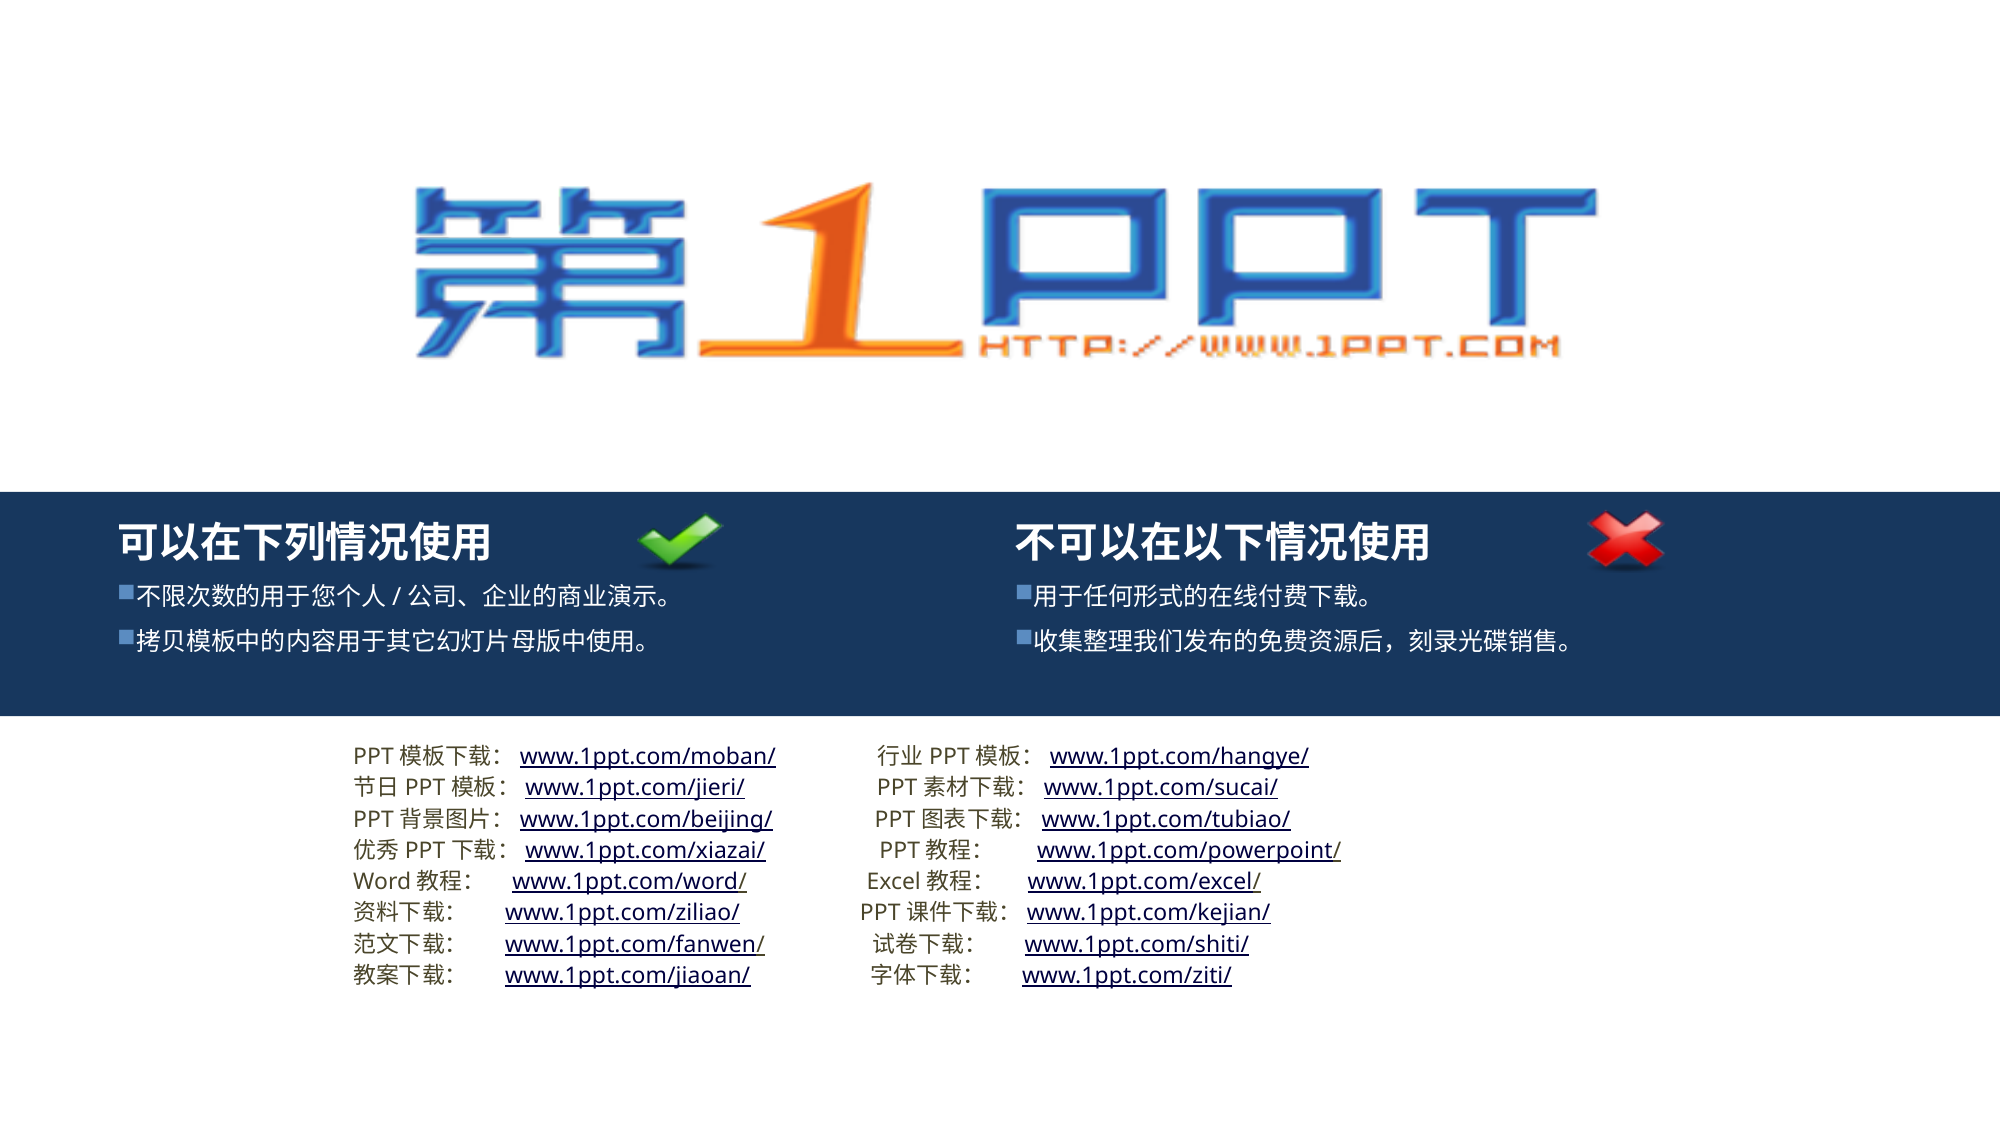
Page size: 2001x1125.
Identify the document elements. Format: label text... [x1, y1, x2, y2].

picture [637, 507, 724, 573]
text_box PPT模板下载：www.1ppt.com/moban/ 行业PPT模板：www.1ppt.com/hangye/ 节日PPT模板：www.1ppt.com/jieri/ PPT素材下载：www.1ppt.com/sucai/ PPT背景图片：www.1ppt.com/beijing/ PPT图表下载：www.1ppt.com/tubiao/ 优秀PPT下载：www.1ppt.com/xiazai/ PPT教程： www.1ppt.com/powerpoint/ Word教程： www.1ppt.com/word/ Excel教程： www.1ppt.com/excel/ 资料下载： www.1ppt.com/ziliao/ PPT课件下载：www.1ppt.com/kejian/ 范文下载： www.1ppt.com/fanwen/ 试卷下载： www.1ppt.com/shiti/ 教案下载： www.1ppt.com/jiaoan/ 字体下载： www.1ppt.com/ziti/ [336, 762, 1752, 1008]
picture [179, 51, 1867, 492]
picture [1581, 507, 1669, 573]
text_box [0, 491, 2000, 717]
text_box 不可以在以下情况使用 用于任何形式的在线付费下载。 收集整理我们发布的免费资源后，刻录光碟销售。 [999, 508, 1898, 762]
text_box 可以在下列情况使用 不限次数的用于您个人/公司、企业的商业演示。 拷贝模板中的内容用于其它幻灯片母版中使用。 [102, 508, 1000, 774]
